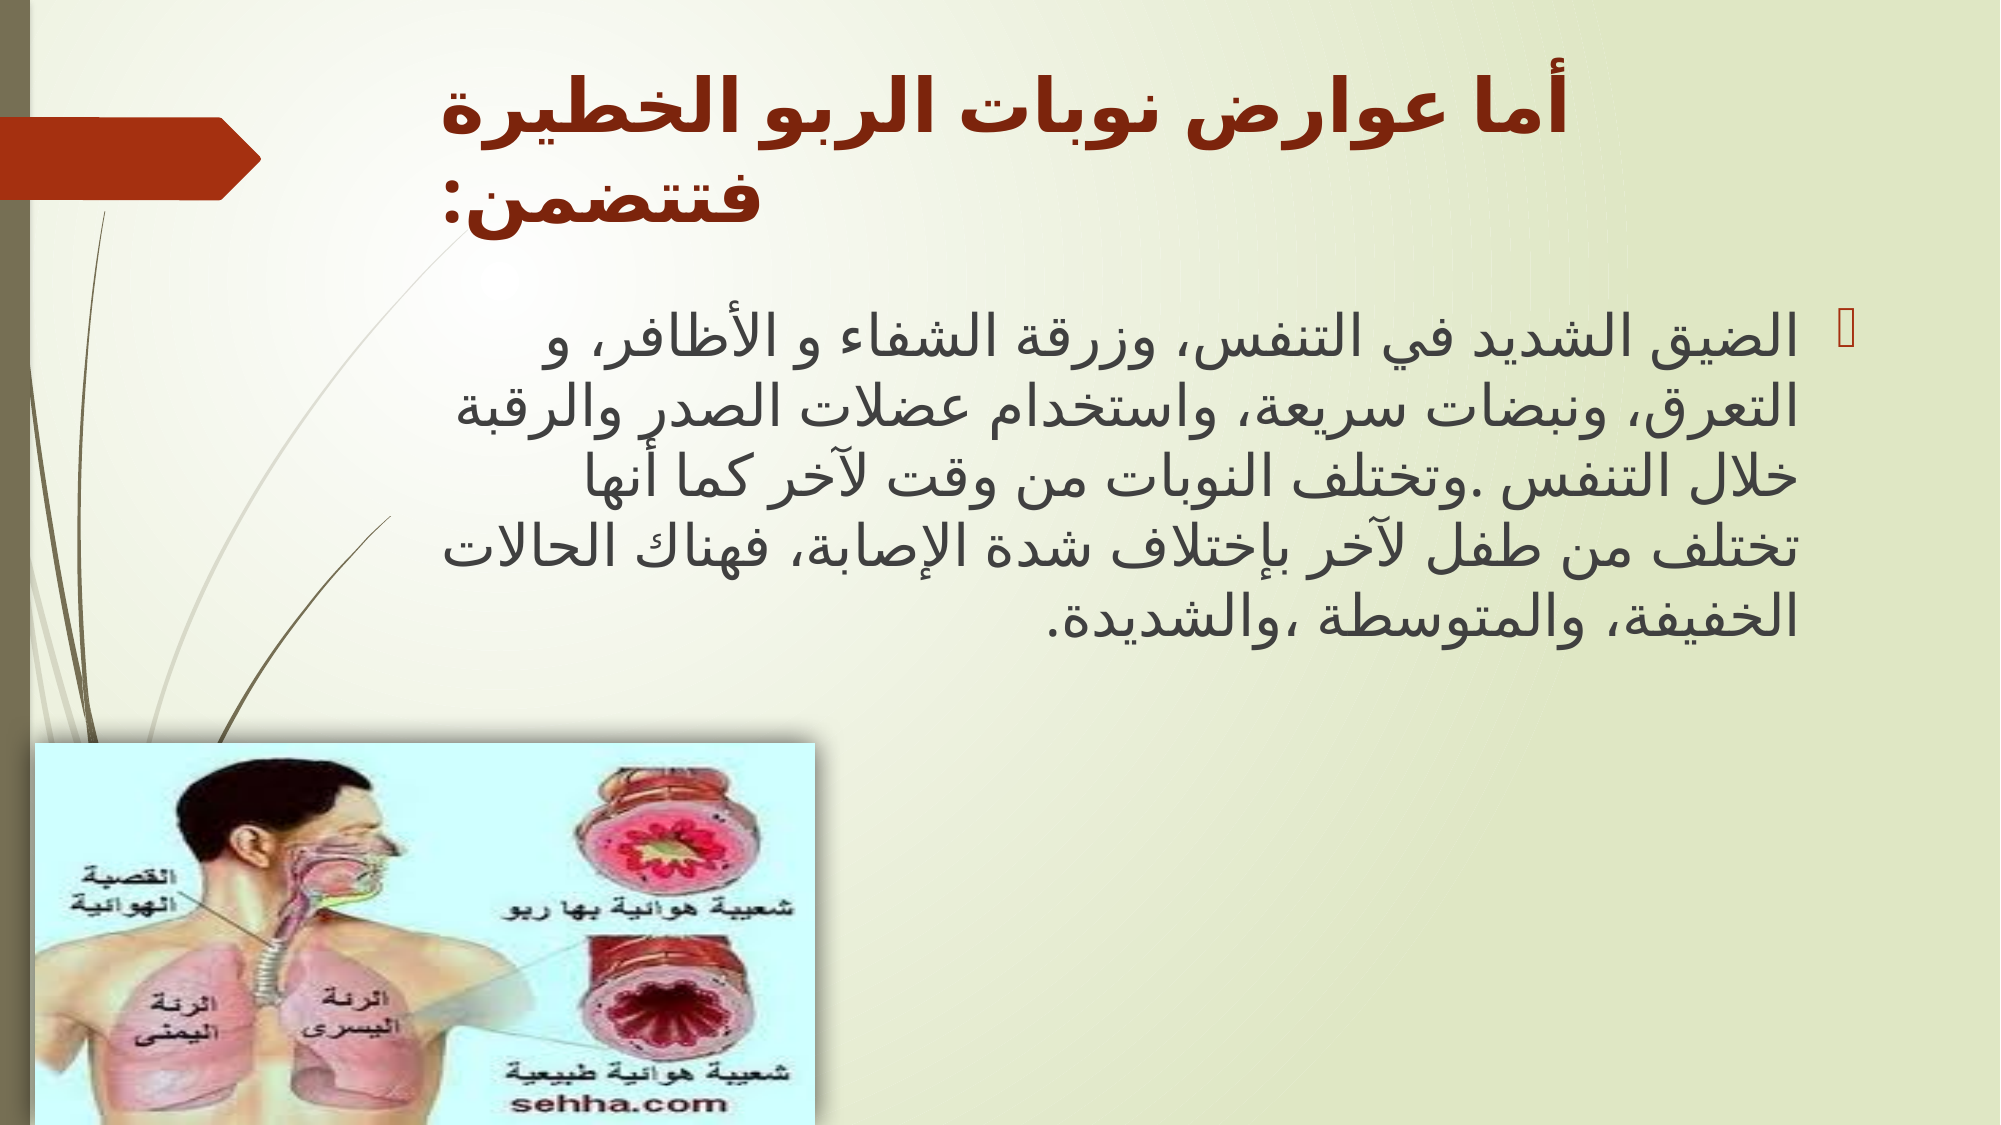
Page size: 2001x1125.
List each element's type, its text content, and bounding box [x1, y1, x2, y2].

title أما عوارض نوبات الربو الخطيرة فتتضمن: [425, 49, 1888, 260]
picture [35, 743, 816, 1125]
list الضيق الشديد في التنفس، وزرقة الشفاء و الأظافر، و التعرق، ونبضات سريعة، واستخدام عضلات الصدر والرقبة خلال التنفس .وتختلف النوبات من وقت لآخر كما أنها تختلف من طفل لآخر بإختلاف شدة الإصابة، فهناك الحالات الخفيفة، والمتوسطة ،والشديدة. [410, 290, 1873, 911]
